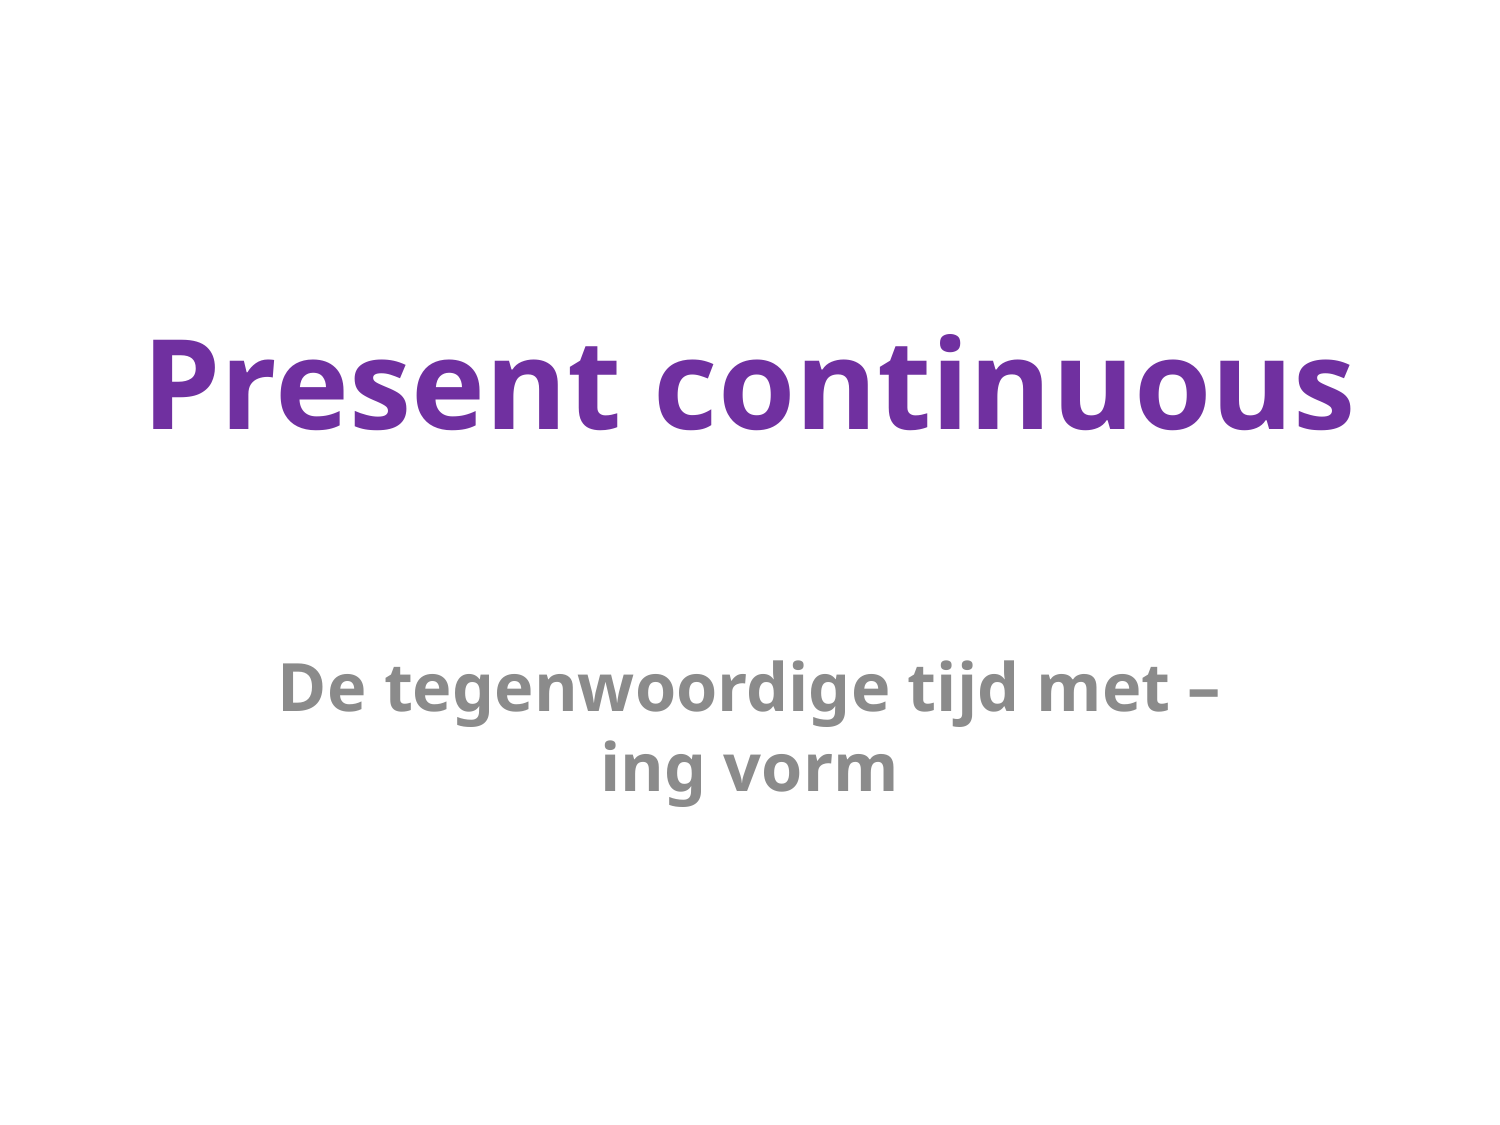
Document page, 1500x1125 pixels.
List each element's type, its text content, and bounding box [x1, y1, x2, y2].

title Present continuous [112, 196, 1388, 563]
subtitle De tegenwoordige tijd met –ing vorm [225, 637, 1275, 925]
